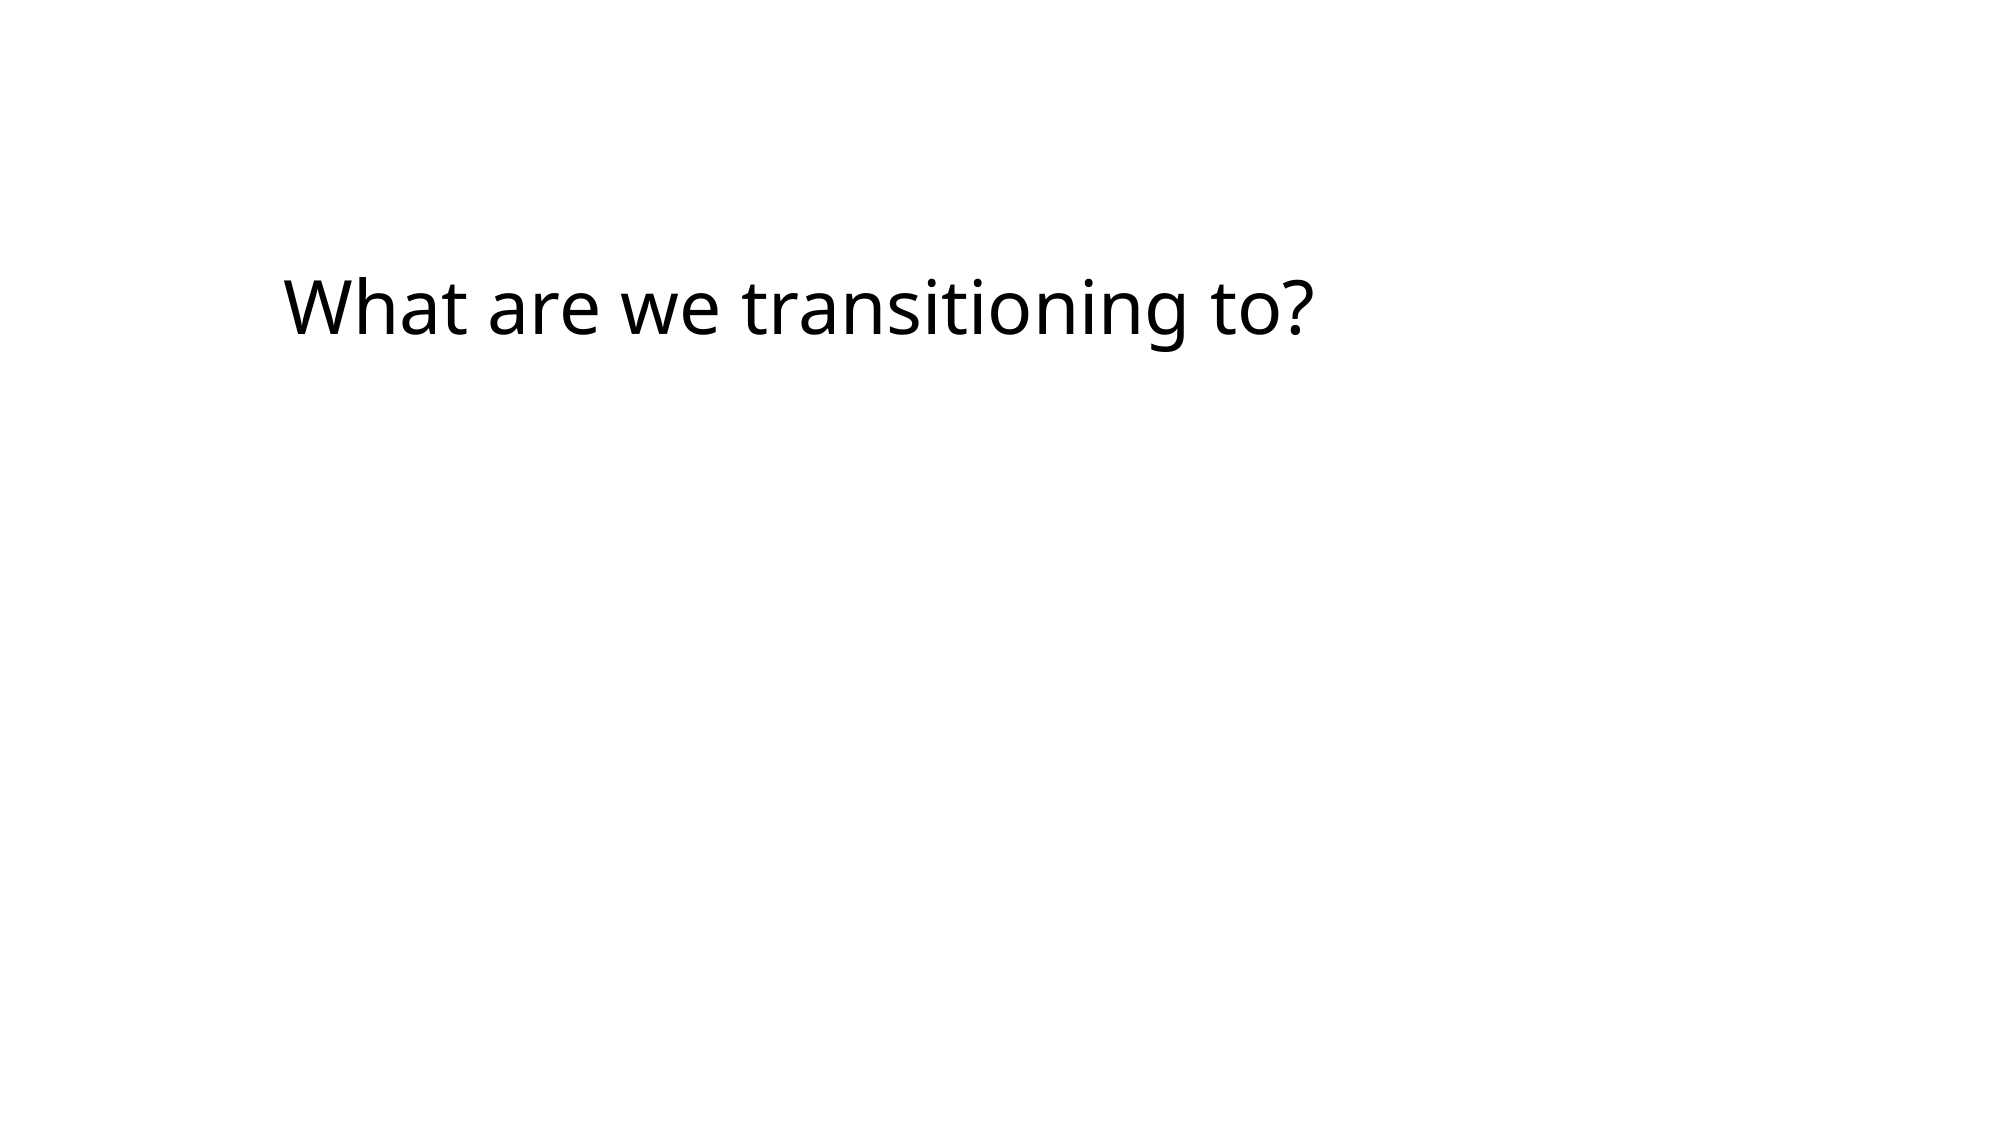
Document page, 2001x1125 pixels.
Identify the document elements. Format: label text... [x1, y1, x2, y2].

title What are we transitioning to? [268, 216, 1750, 404]
